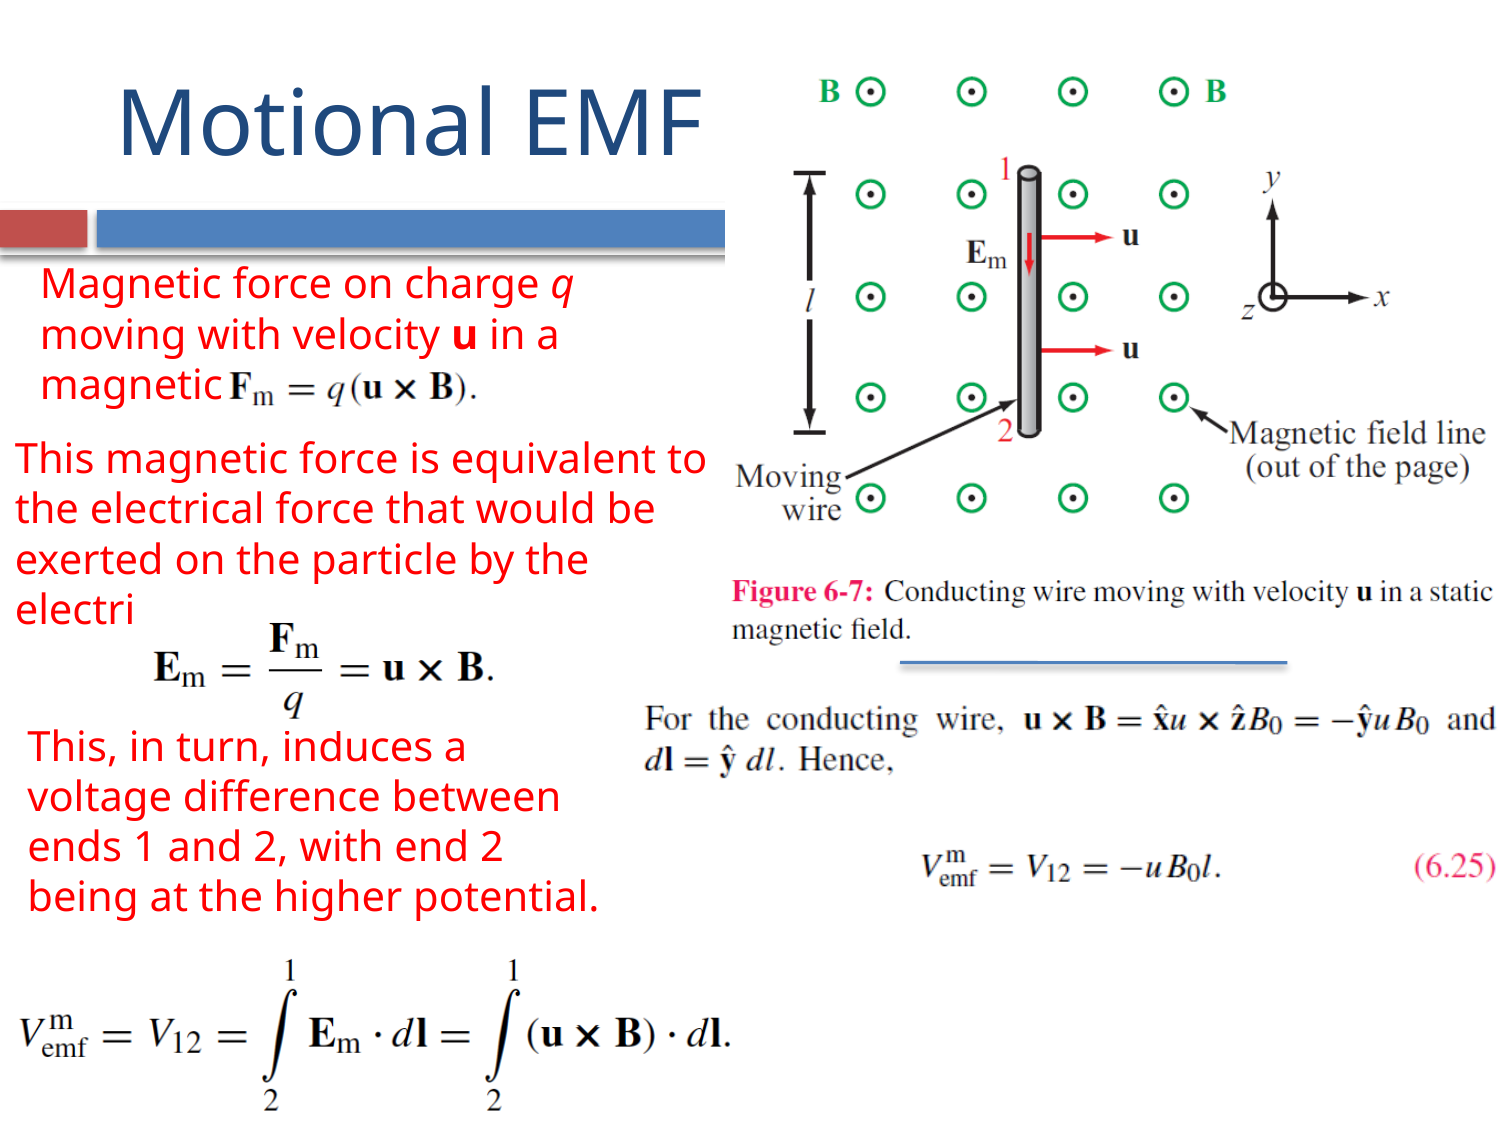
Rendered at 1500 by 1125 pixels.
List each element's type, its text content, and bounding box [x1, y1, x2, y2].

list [724, 71, 1500, 651]
text_box Magnetic force on charge q moving with velocity u in a magnetic field B: [24, 249, 718, 415]
picture [0, 927, 738, 1125]
text_box This magnetic force is equivalent to the electrical force that would be exerted on the particle by the electric field Em given by [0, 424, 718, 640]
picture [137, 587, 501, 731]
picture [224, 366, 479, 413]
title Motional EMF [100, 37, 1438, 200]
text_box This, in turn, induces a voltage difference between ends 1 and 2, with end 2 being at the higher potential. The induced voltage is called a motional emf [12, 712, 625, 926]
picture [637, 697, 1500, 901]
